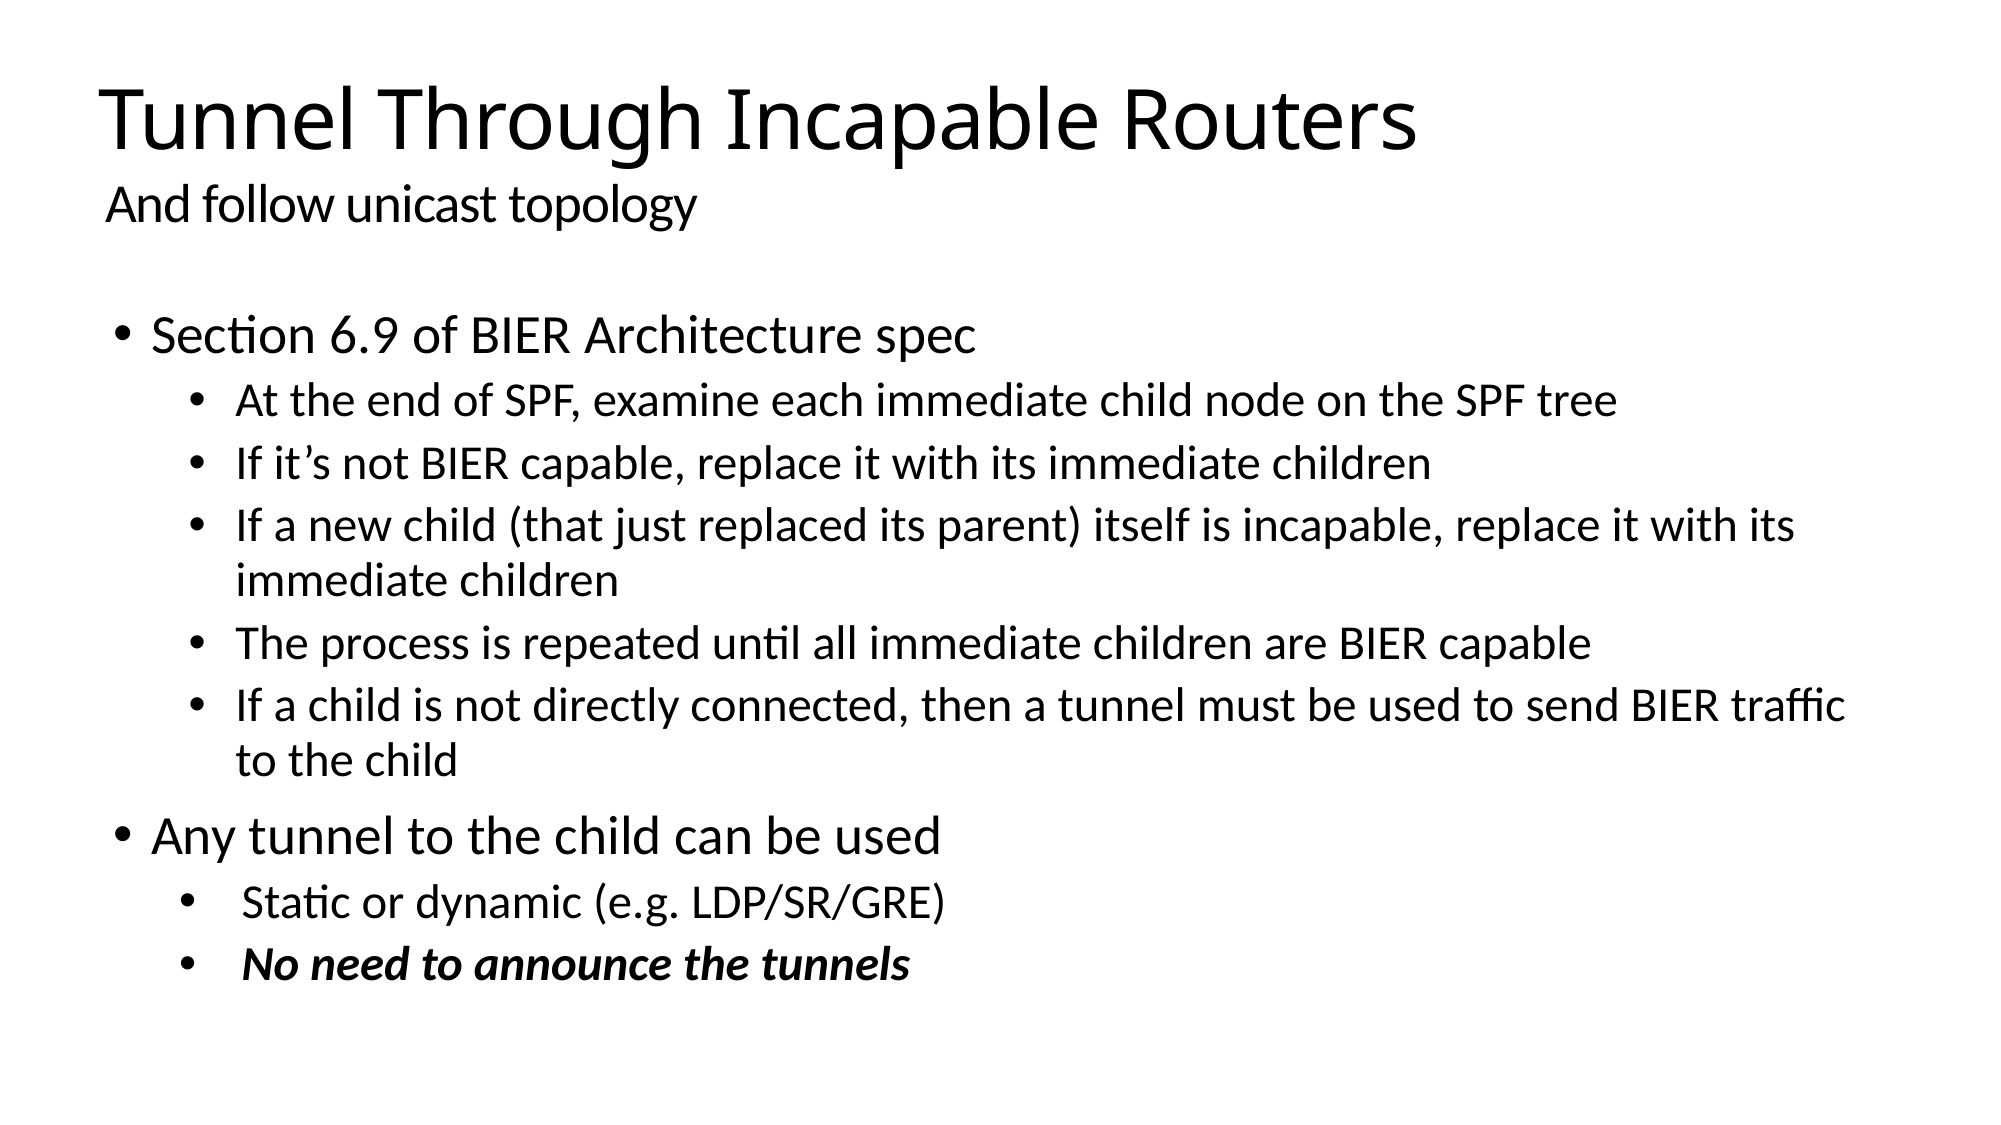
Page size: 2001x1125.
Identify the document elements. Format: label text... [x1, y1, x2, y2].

title Tunnel Through Incapable Routers [98, 76, 1899, 168]
list And follow unicast topology [86, 163, 1887, 245]
list Section 6.9 of BIER Architecture spec At the end of SPF, examine each immediate child node on the SPF tree If it’s not BIER capable, replace it with its immediate children If a new child (that just replaced its parent) itself is incapable, replace it with its immediate children The process is repeated until all immediate children are BIER capable If a child is not directly connected, then a tunnel must be used to send BIER traffic to the child Any tunnel to the child can be used Static or dynamic (e.g. LDP/SR/GRE) No need to announce the tunnels [98, 294, 1899, 1002]
